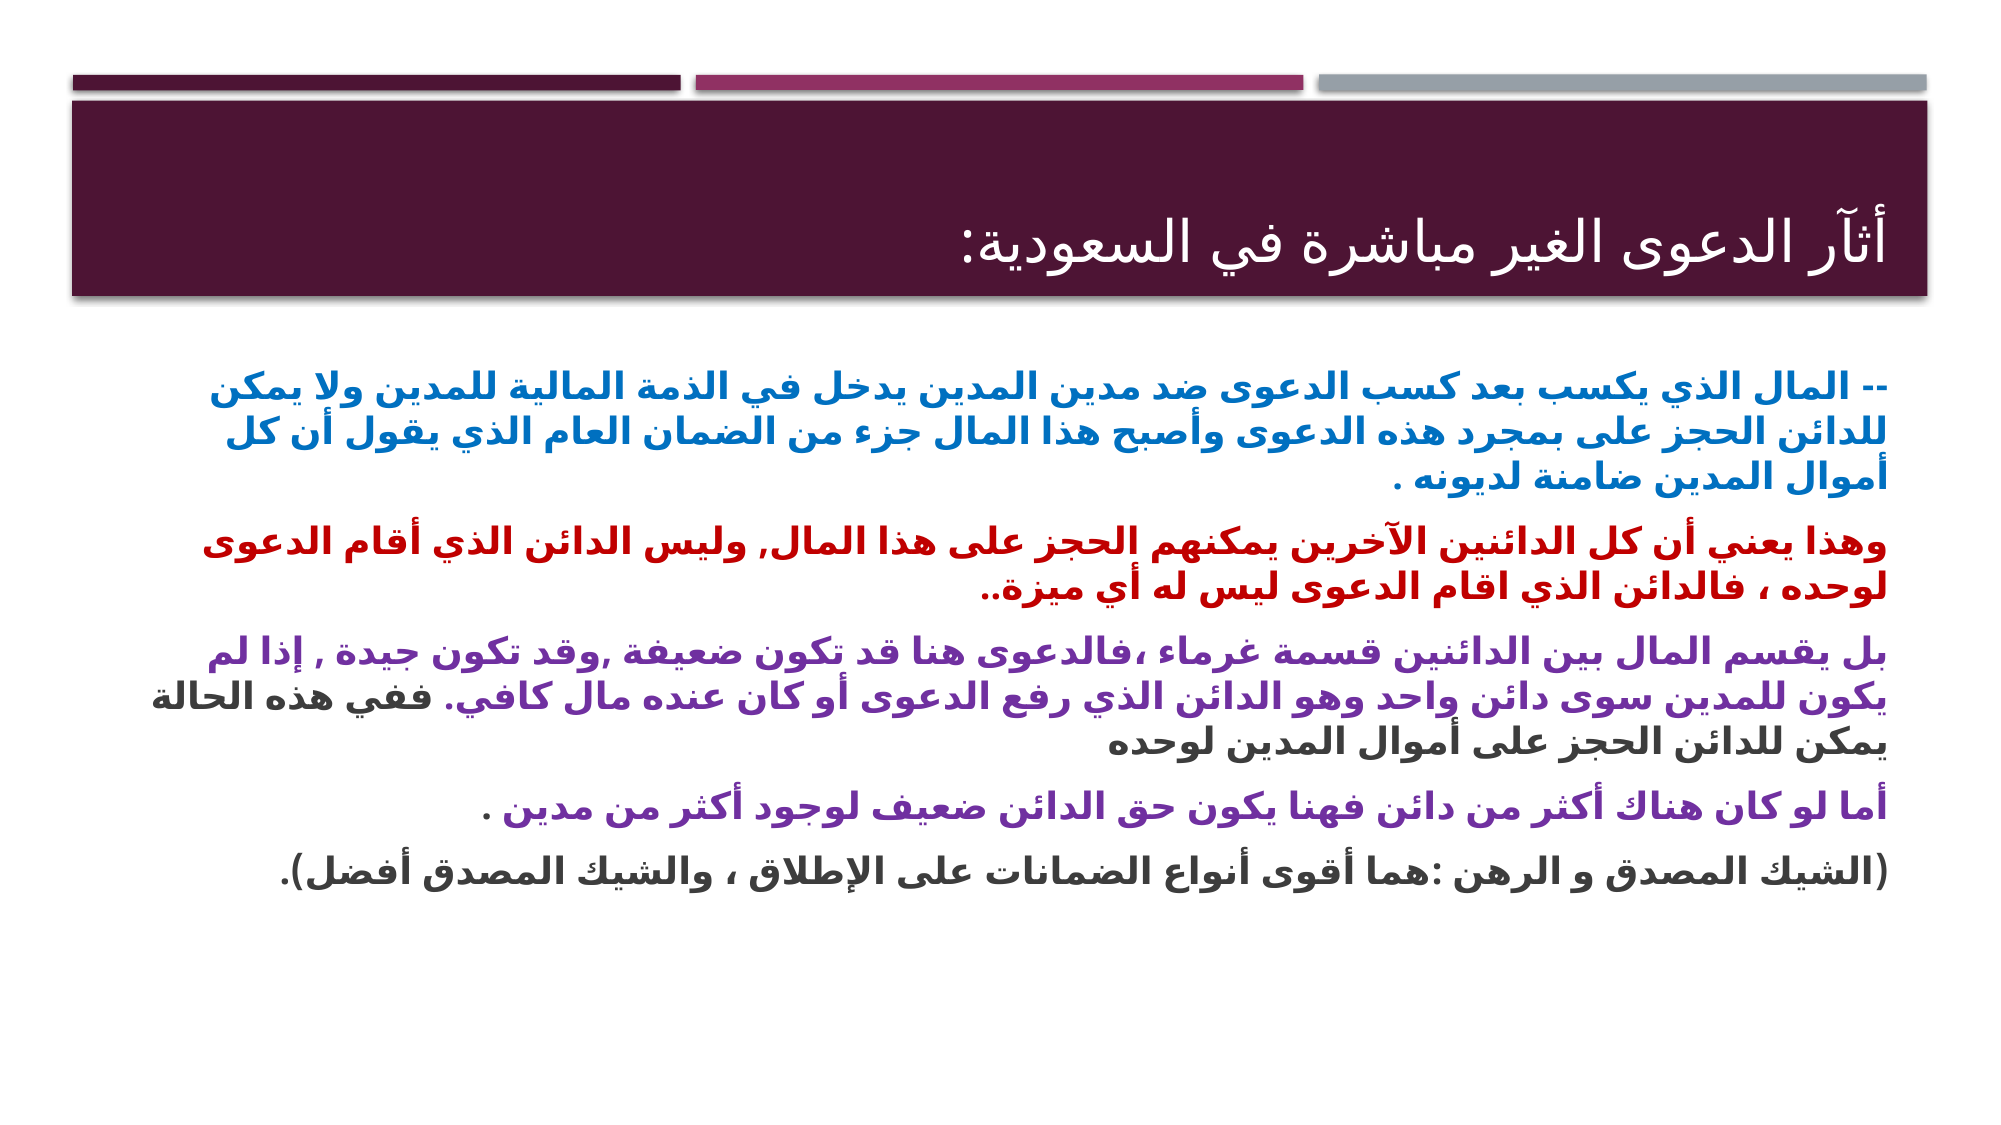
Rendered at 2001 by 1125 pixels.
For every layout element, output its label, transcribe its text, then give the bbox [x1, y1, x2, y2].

list -- المال الذي يكسب بعد كسب الدعوى ضد مدين المدين يدخل في الذمة المالية للمدين ولا يمكن للدائن الحجز على بمجرد هذه الدعوى وأصبح هذا المال جزء من الضمان العام الذي يقول أن كل أموال المدين ضامنة لديونه . وهذا يعني أن كل الدائنين الآخرين يمكنهم الحجز على هذا المال, وليس الدائن الذي أقام الدعوى لوحده ، فالدائن الذي اقام الدعوى ليس له أي ميزة.. بل يقسم المال بين الدائنين قسمة غرماء ،فالدعوى هنا قد تكون ضعيفة ,وقد تكون جيدة , إذا لم يكون للمدين سوى دائن واحد وهو الدائن الذي رفع الدعوى أو كان عنده مال كافي. ففي هذه الحالة يمكن للدائن الحجز على أموال المدين لوحده أما لو كان هناك أكثر من دائن فهنا يكون حق الدائن ضعيف لوجود أكثر من مدين . (الشيك المصدق و الرهن :هما أقوى أنواع الضمانات على الإطلاق ، والشيك المصدق أفضل). [95, 357, 1905, 962]
title أثآر الدعوى الغير مباشرة في السعودية: [95, 115, 1905, 282]
